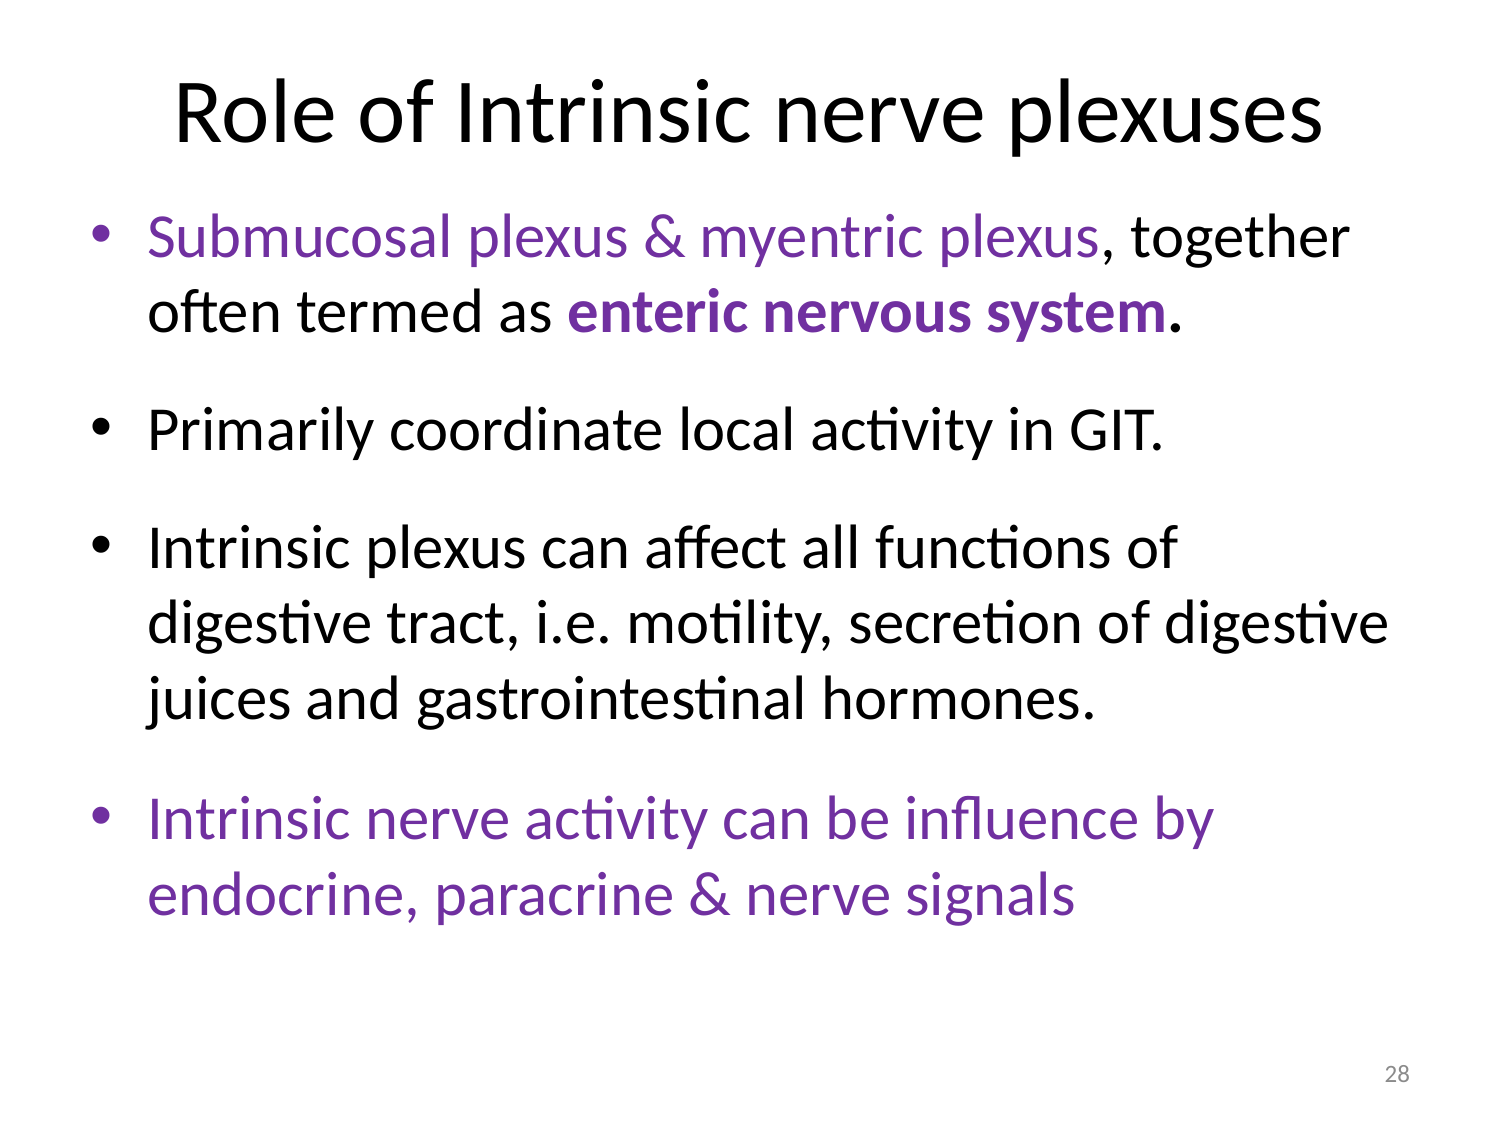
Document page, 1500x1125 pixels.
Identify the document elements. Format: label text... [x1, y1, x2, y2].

list Submucosal plexus & myentric plexus, together often termed as enteric nervous system. Primarily coordinate local activity in GIT. Intrinsic plexus can affect all functions of digestive tract, i.e. motility, secretion of digestive juices and gastrointestinal hormones. Intrinsic nerve activity can be influence by endocrine, paracrine & nerve signals [75, 187, 1425, 1043]
slide_number 28 [1074, 1042, 1425, 1103]
title Role of Intrinsic nerve plexuses [75, 12, 1425, 187]
